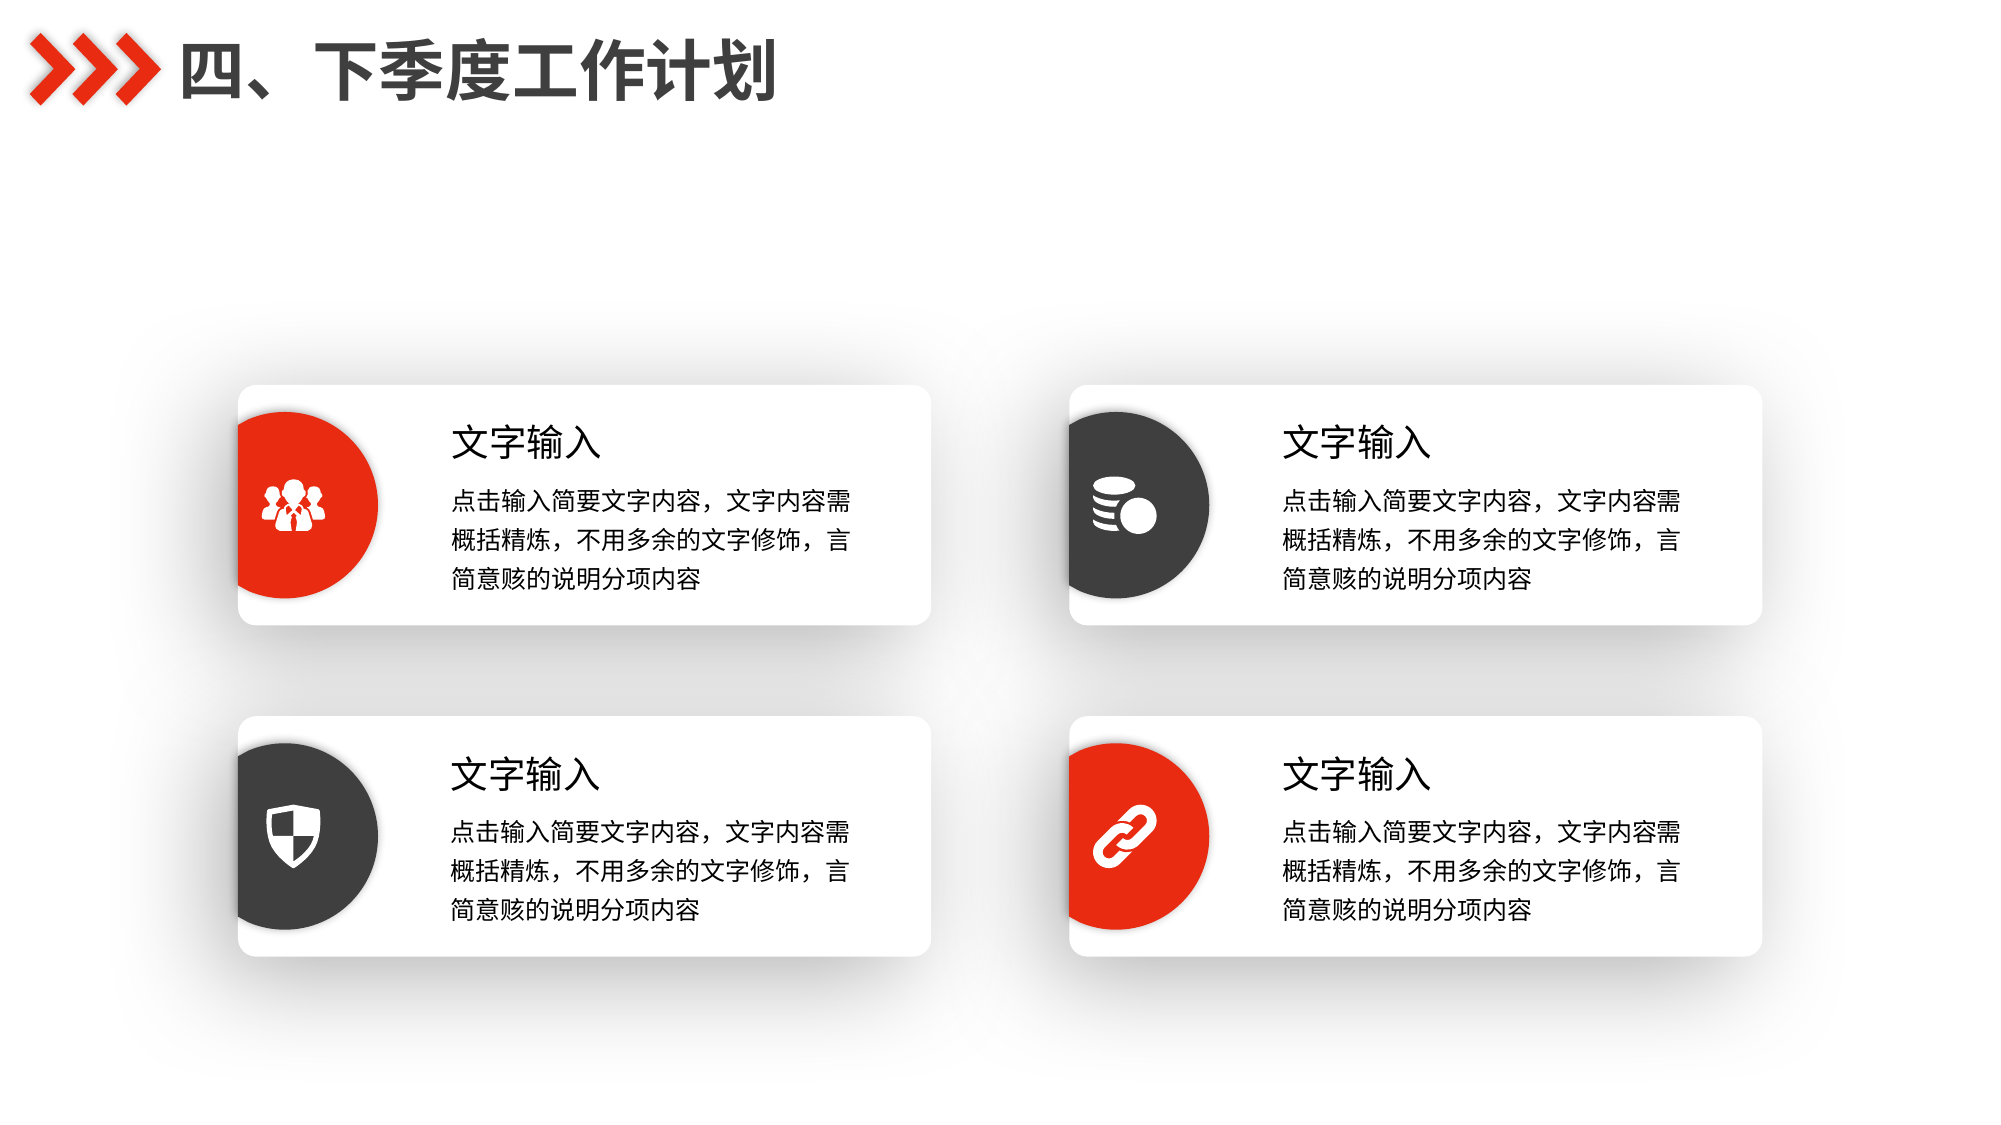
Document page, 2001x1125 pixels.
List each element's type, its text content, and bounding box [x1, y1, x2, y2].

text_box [237, 384, 932, 626]
text_box [115, 32, 162, 106]
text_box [237, 716, 932, 957]
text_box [1069, 716, 1763, 957]
text_box [72, 32, 118, 106]
text_box [29, 32, 76, 106]
text_box 四、下季度工作计划 [163, 21, 795, 117]
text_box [1069, 384, 1763, 626]
